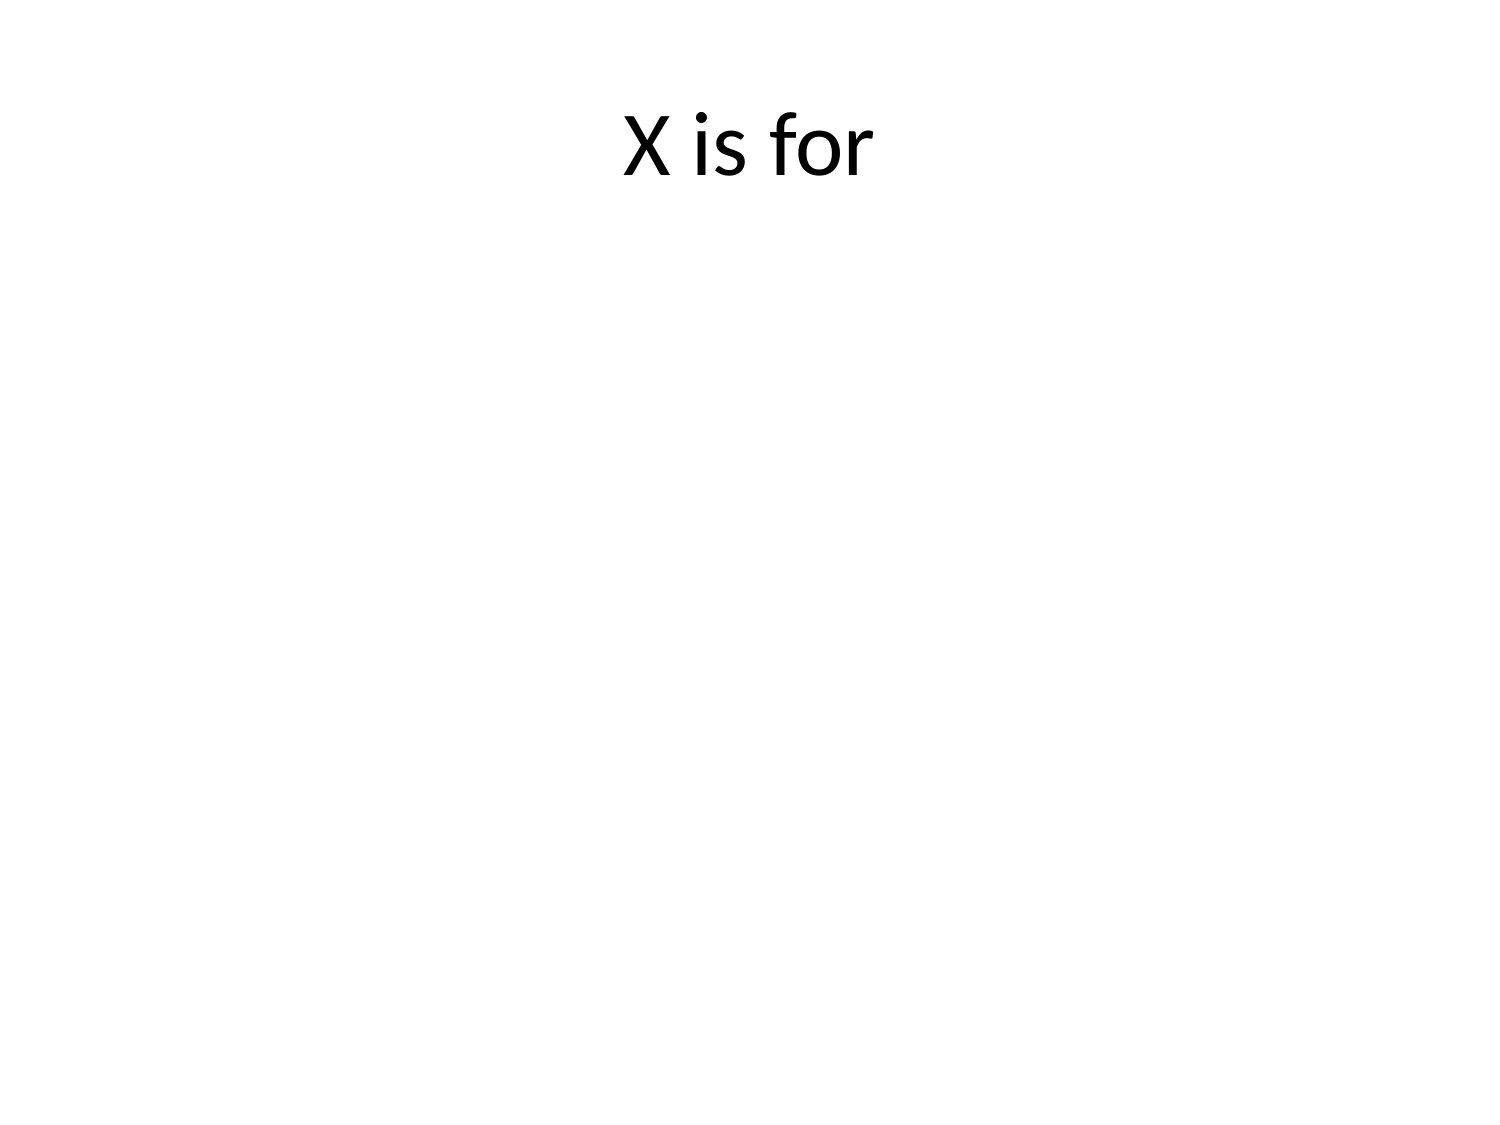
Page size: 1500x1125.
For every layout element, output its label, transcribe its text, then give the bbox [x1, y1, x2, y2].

title X is for [75, 45, 1425, 233]
